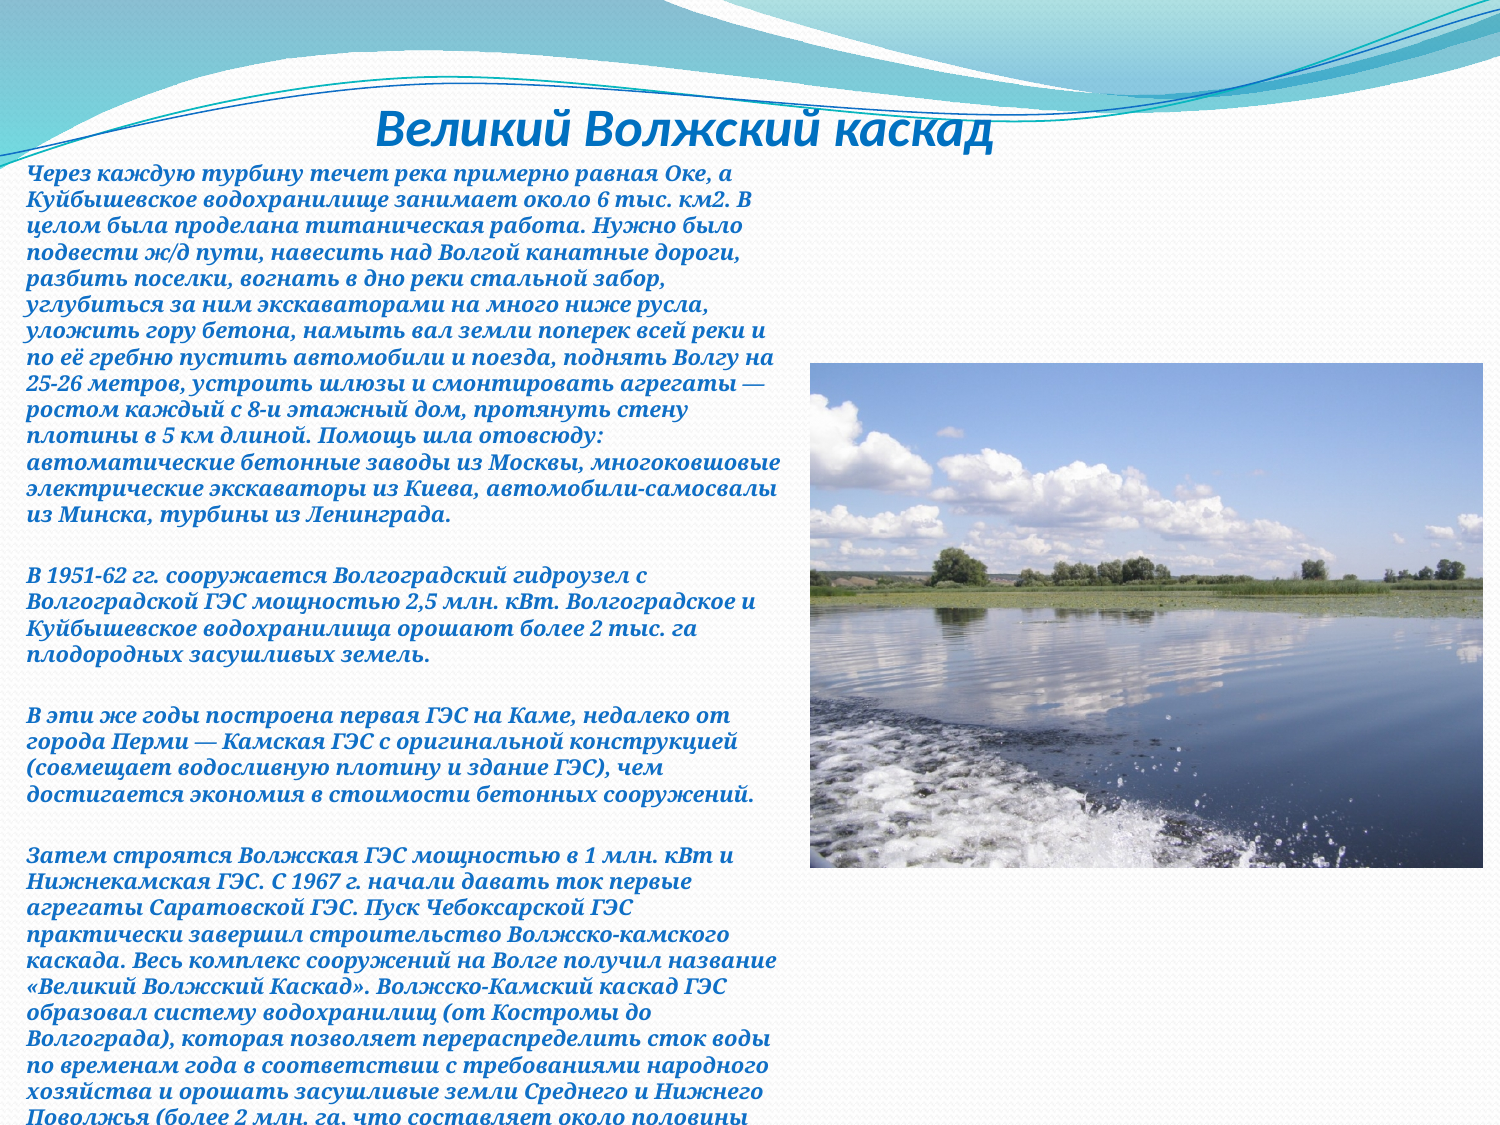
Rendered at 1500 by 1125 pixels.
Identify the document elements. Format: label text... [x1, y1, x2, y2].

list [810, 363, 1483, 868]
title Великий Волжский каскад [375, 82, 1130, 158]
list Через каждую турбину течет река примерно равная Оке, а Куйбышевское водохранилище занимает около 6 тыс. км2. В целом была проделана титаническая работа. Нужно было подвести ж/д пути, навесить над Волгой канатные дороги, разбить поселки, вогнать в дно реки стальной забор, углубиться за ним экскаваторами на много ниже русла, уложить гору бетона, намыть вал земли поперек всей реки и по её гребню пустить автомобили и поезда, поднять Волгу на 25-26 метров, устроить шлюзы и смонтировать агрегаты — ростом каждый с 8-и этажный дом, протянуть стену плотины в 5 км длиной. Помощь шла отовсюду: автоматические бетонные заводы из Москвы, многоковшовые электрические экскаваторы из Киева, автомобили-самосвалы из Минска, турбины из Ленинграда. В 1951-62 гг. сооружается Волгоградский гидроузел с Волгоградской ГЭС мощностью 2,5 млн. кВт. Волгоградское и Куйбышевское водохранилища орошают более 2 тыс. га плодородных засушливых земель. В эти же годы построена первая ГЭС на Каме, недалеко от города Перми — Камская ГЭС с оригинальной конструкцией (совмещает водосливную плотину и здание ГЭС), чем достигается экономия в стоимости бетонных сооружений. Затем строятся Волжская ГЭС мощностью в 1 млн. кВт и Нижнекамская ГЭС. С 1967 г. начали давать ток первые агрегаты Саратовской ГЭС. Пуск Чебоксарской ГЭС практически завершил строительство Волжско-камского каскада. Весь комплекс сооружений на Волге получил название «Великий Волжский Каскад». Волжско-Камский каскад ГЭС образовал систему водохранилищ (от Костромы до Волгограда), которая позволяет перераспределить сток воды по временам года в соответствии с требованиями народного хозяйства и орошать засушливые земли Среднего и Нижнего Поволжья (более 2 млн. га, что составляет около половины всех орошаемых земель России). [23, 152, 797, 1102]
